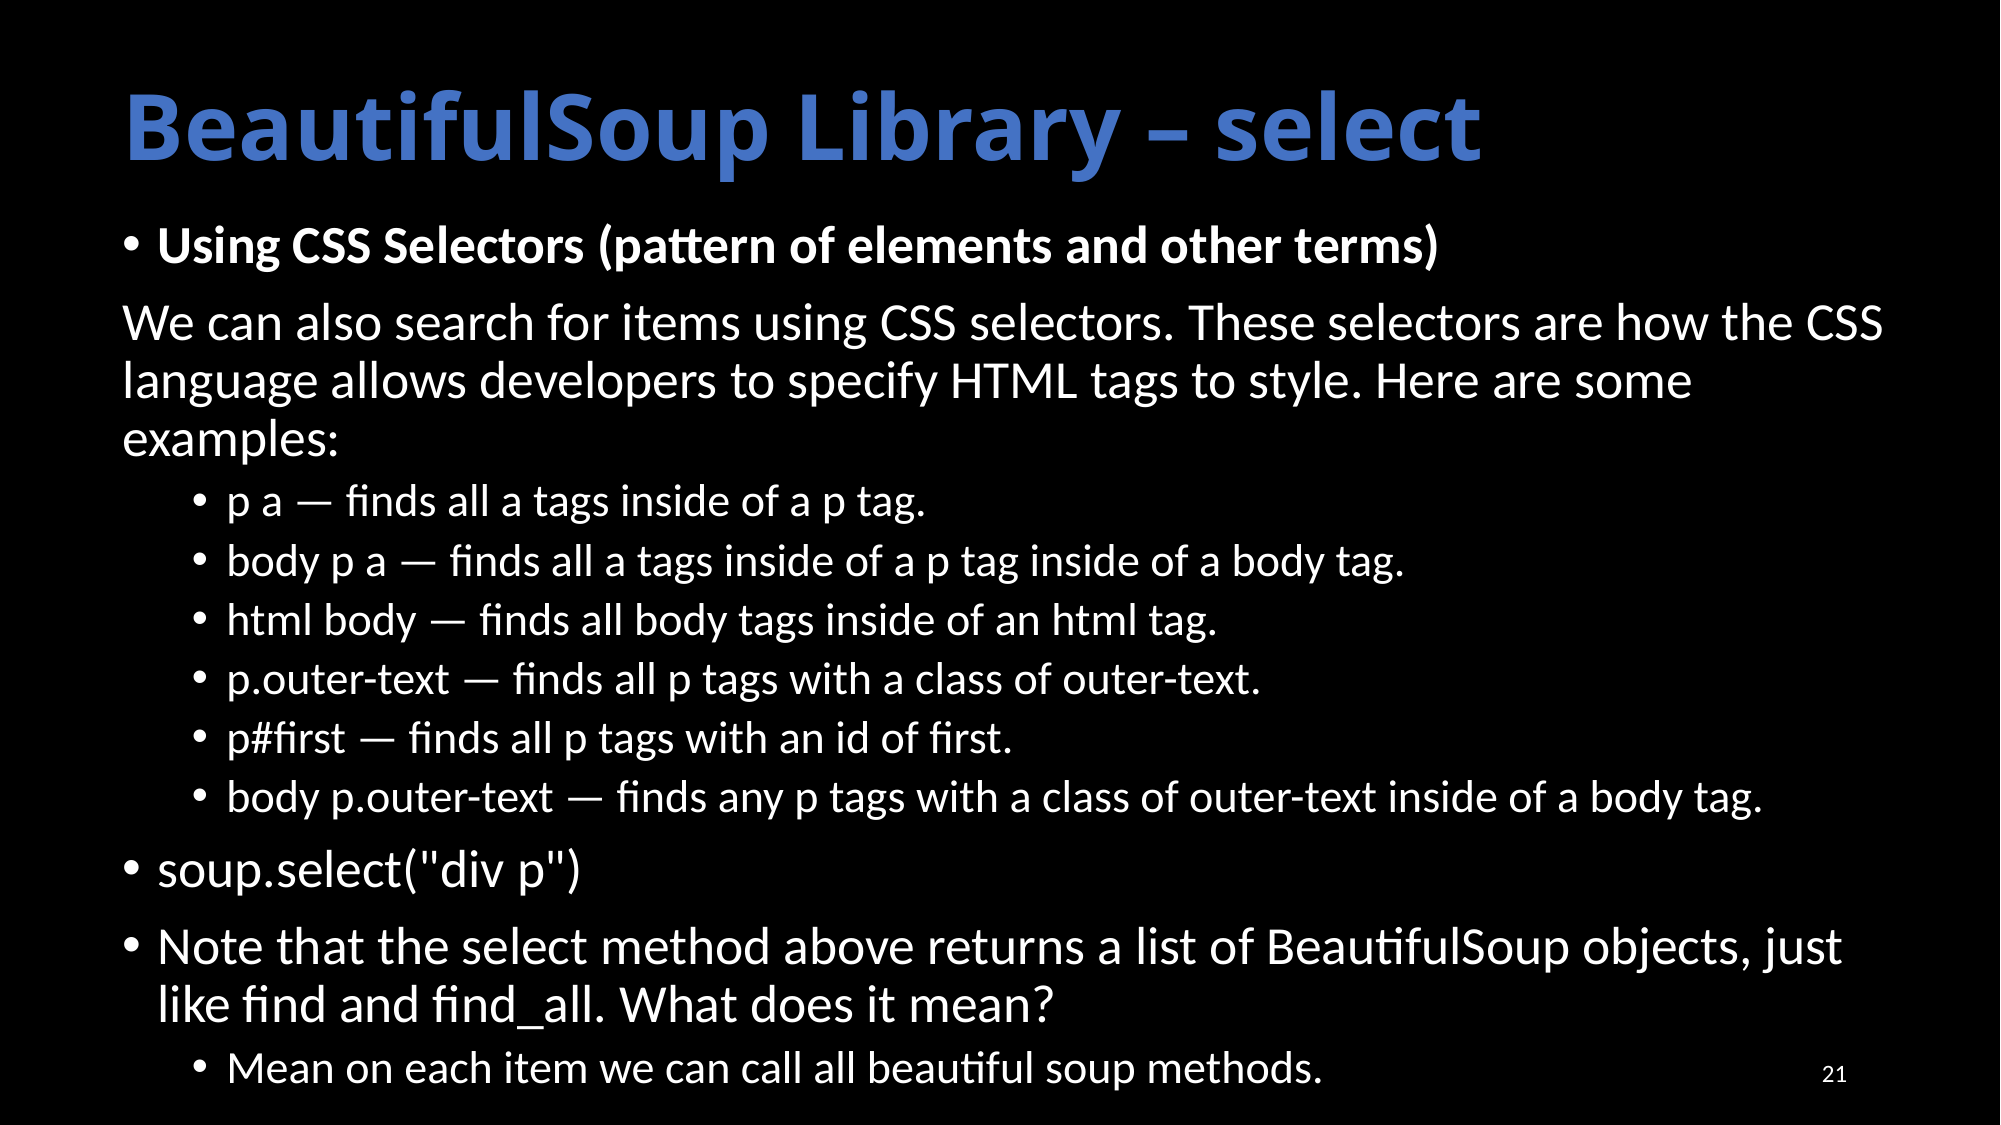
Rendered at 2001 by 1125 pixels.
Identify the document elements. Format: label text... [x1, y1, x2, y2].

slide_number 21 [1412, 1042, 1863, 1103]
list Using CSS Selectors (pattern of elements and other terms) We can also search for items using CSS selectors. These selectors are how the CSS language allows developers to specify HTML tags to style. Here are some examples: p a — finds all a tags inside of a p tag. body p a — finds all a tags inside of a p tag inside of a body tag. html body — finds all body tags inside of an html tag. p.outer-text — finds all p tags with a class of outer-text. p#first — finds all p tags with an id of first. body p.outer-text — finds any p tags with a class of outer-text inside of a body tag. soup.select("div p") Note that the select method above returns a list of BeautifulSoup objects, just like find and find_all. What does it mean? Mean on each item we can call all beautiful soup methods. [107, 209, 1922, 1103]
title BeautifulSoup Library – select [107, 22, 1833, 209]
